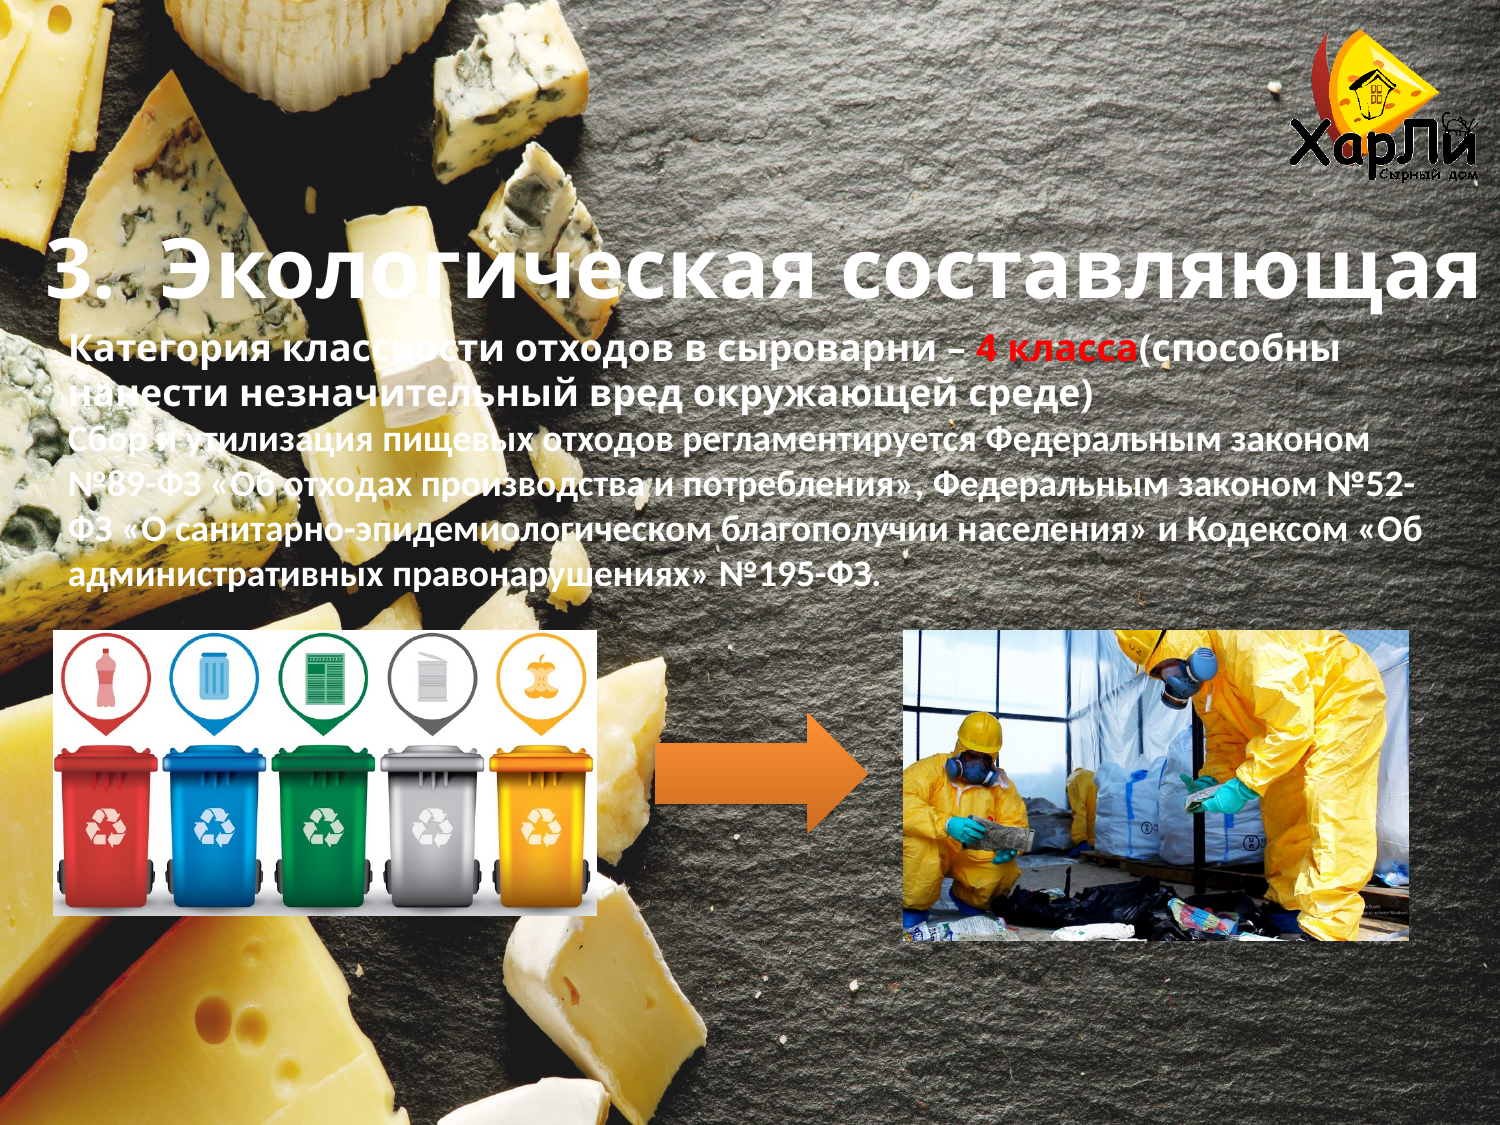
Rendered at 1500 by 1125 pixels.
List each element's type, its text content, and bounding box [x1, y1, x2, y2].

text_box 3. Экологическая составляющая [29, 208, 1500, 368]
picture [1281, 22, 1486, 191]
picture [903, 630, 1409, 942]
picture [52, 630, 597, 916]
text_box Категория классности отходов в сыроварни – 4 класса(способны нанести незначительный вред окружающей среде) Сбор и утилизация пищевых отходов регламентируется Федеральным законом №89-ФЗ «Об отходах производства и потребления», Федеральным законом №52-ФЗ «О санитарно-эпидемиологическом благополучии населения» и Кодексом «Об административных правонарушениях» №195-ФЗ. [53, 316, 1471, 602]
text_box [655, 712, 869, 835]
